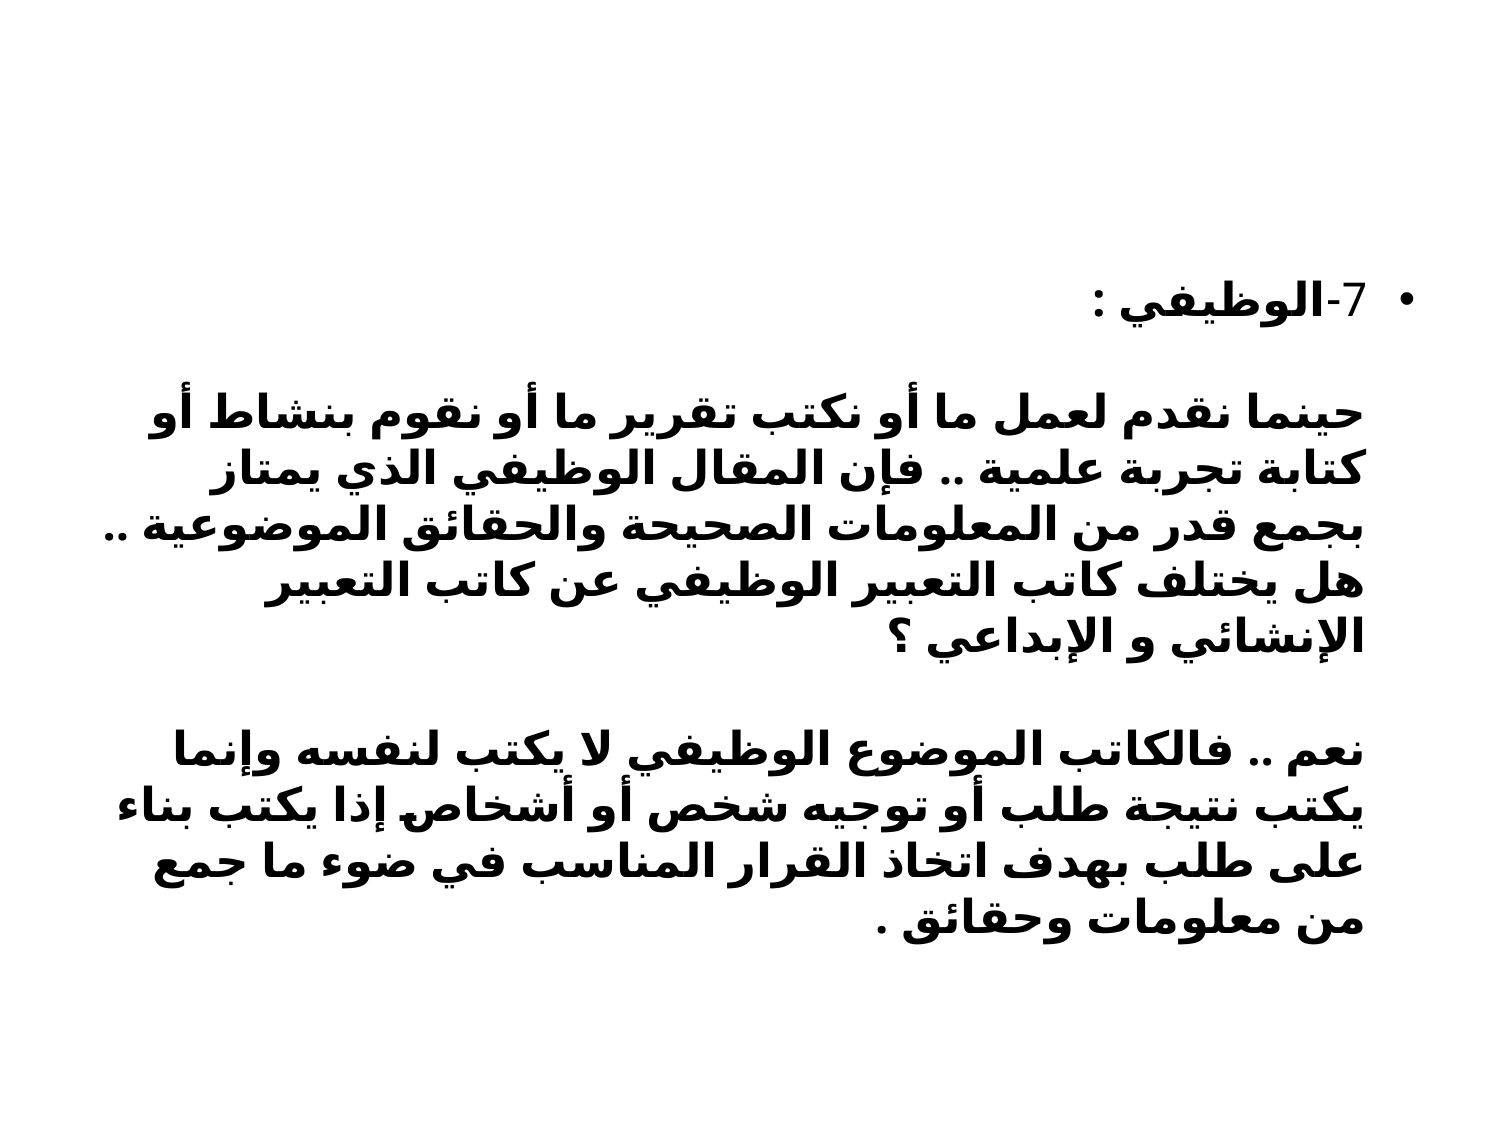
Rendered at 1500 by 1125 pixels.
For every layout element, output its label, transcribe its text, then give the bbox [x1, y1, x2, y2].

list 7-الوظيفي : حينما نقدم لعمل ما أو نكتب تقرير ما أو نقوم بنشاط أو كتابة تجربة علمية .. فإن المقال الوظيفي الذي يمتاز بجمع قدر من المعلومات الصحيحة والحقائق الموضوعية .. هل يختلف كاتب التعبير الوظيفي عن كاتب التعبير الإنشائي و الإبداعي ؟ نعم .. فالكاتب الموضوع الوظيفي لا يكتب لنفسه وإنما يكتب نتيجة طلب أو توجيه شخص أو أشخاص إذا يكتب بناء على طلب بهدف اتخاذ القرار المناسب في ضوء ما جمع من معلومات وحقائق . [75, 262, 1425, 1005]
